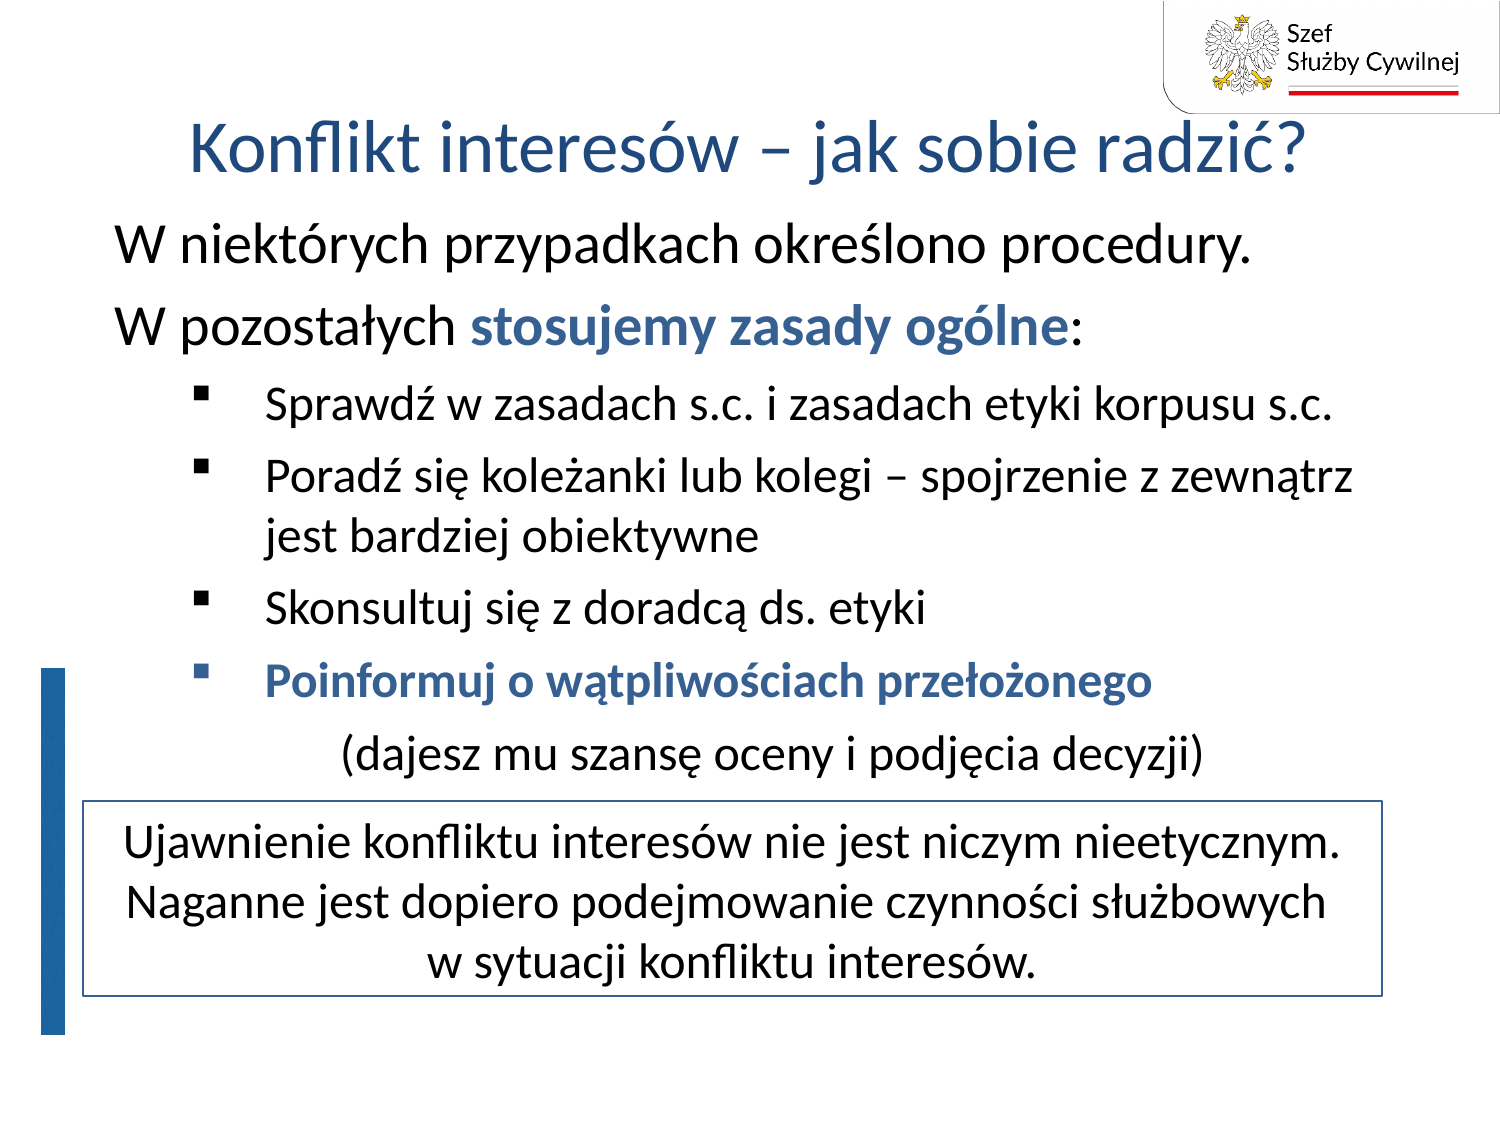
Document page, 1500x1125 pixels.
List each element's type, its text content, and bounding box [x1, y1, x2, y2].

title Konflikt interesów – jak sobie radzić? [100, 90, 1400, 215]
text_box Ujawnienie konfliktu interesów nie jest niczym nieetycznym. Naganne jest dopiero podejmowanie czynności służbowych w sytuacji konfliktu interesów. [82, 801, 1382, 997]
picture [41, 668, 65, 1035]
picture [1163, 0, 1500, 114]
text_box W niektórych przypadkach określono procedury. W pozostałych stosujemy zasady ogólne: Sprawdź w zasadach s.c. i zasadach etyki korpusu s.c. Poradź się koleżanki lub kolegi – spojrzenie z zewnątrz jest bardziej obiektywne Skonsultuj się z doradcą ds. etyki Poinformuj o wątpliwościach przełożonego (dajesz mu szansę oceny i podjęcia decyzji) [100, 197, 1382, 788]
